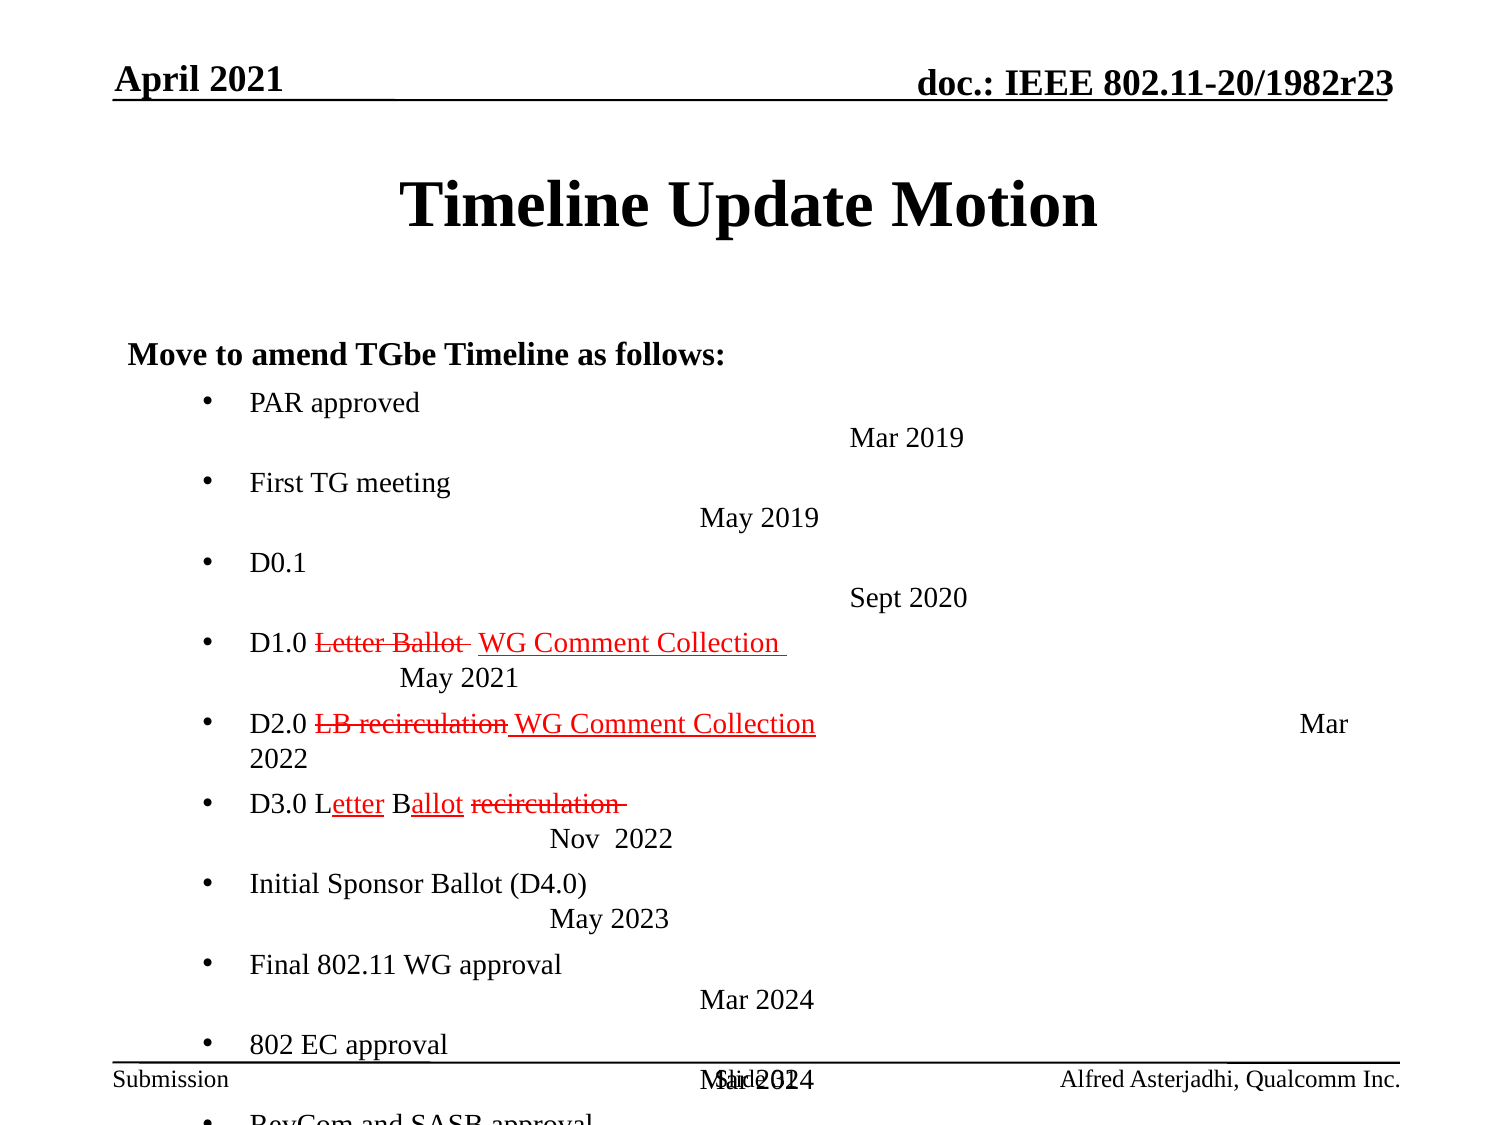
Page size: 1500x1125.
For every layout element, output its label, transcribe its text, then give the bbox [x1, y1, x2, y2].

slide_number Slide 31 [712, 1061, 800, 1123]
title Timeline Update Motion [112, 112, 1388, 288]
footer Alfred Asterjadhi, Qualcomm Inc. [878, 1061, 1402, 1093]
list Move to amend TGbe Timeline as follows: PAR approved Mar 2019 First TG meeting May 2019 D0.1 Sept 2020 D1.0 Letter Ballot WG Comment Collection May 2021 D2.0 LB recirculation WG Comment Collection Mar 2022 D3.0 Letter Ballot recirculation Nov 2022 Initial Sponsor Ballot (D4.0) May 2023 Final 802.11 WG approval Mar 2024 802 EC approval Mar 2024 RevCom and SASB approval May 2024 Move: Bin Tian Second: Matthew Fischer Discussion: Minor discussion on whether motion number is needed. Not necessary. Result: Approved with unanimous consent. [112, 324, 1388, 1063]
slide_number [114, 54, 423, 100]
